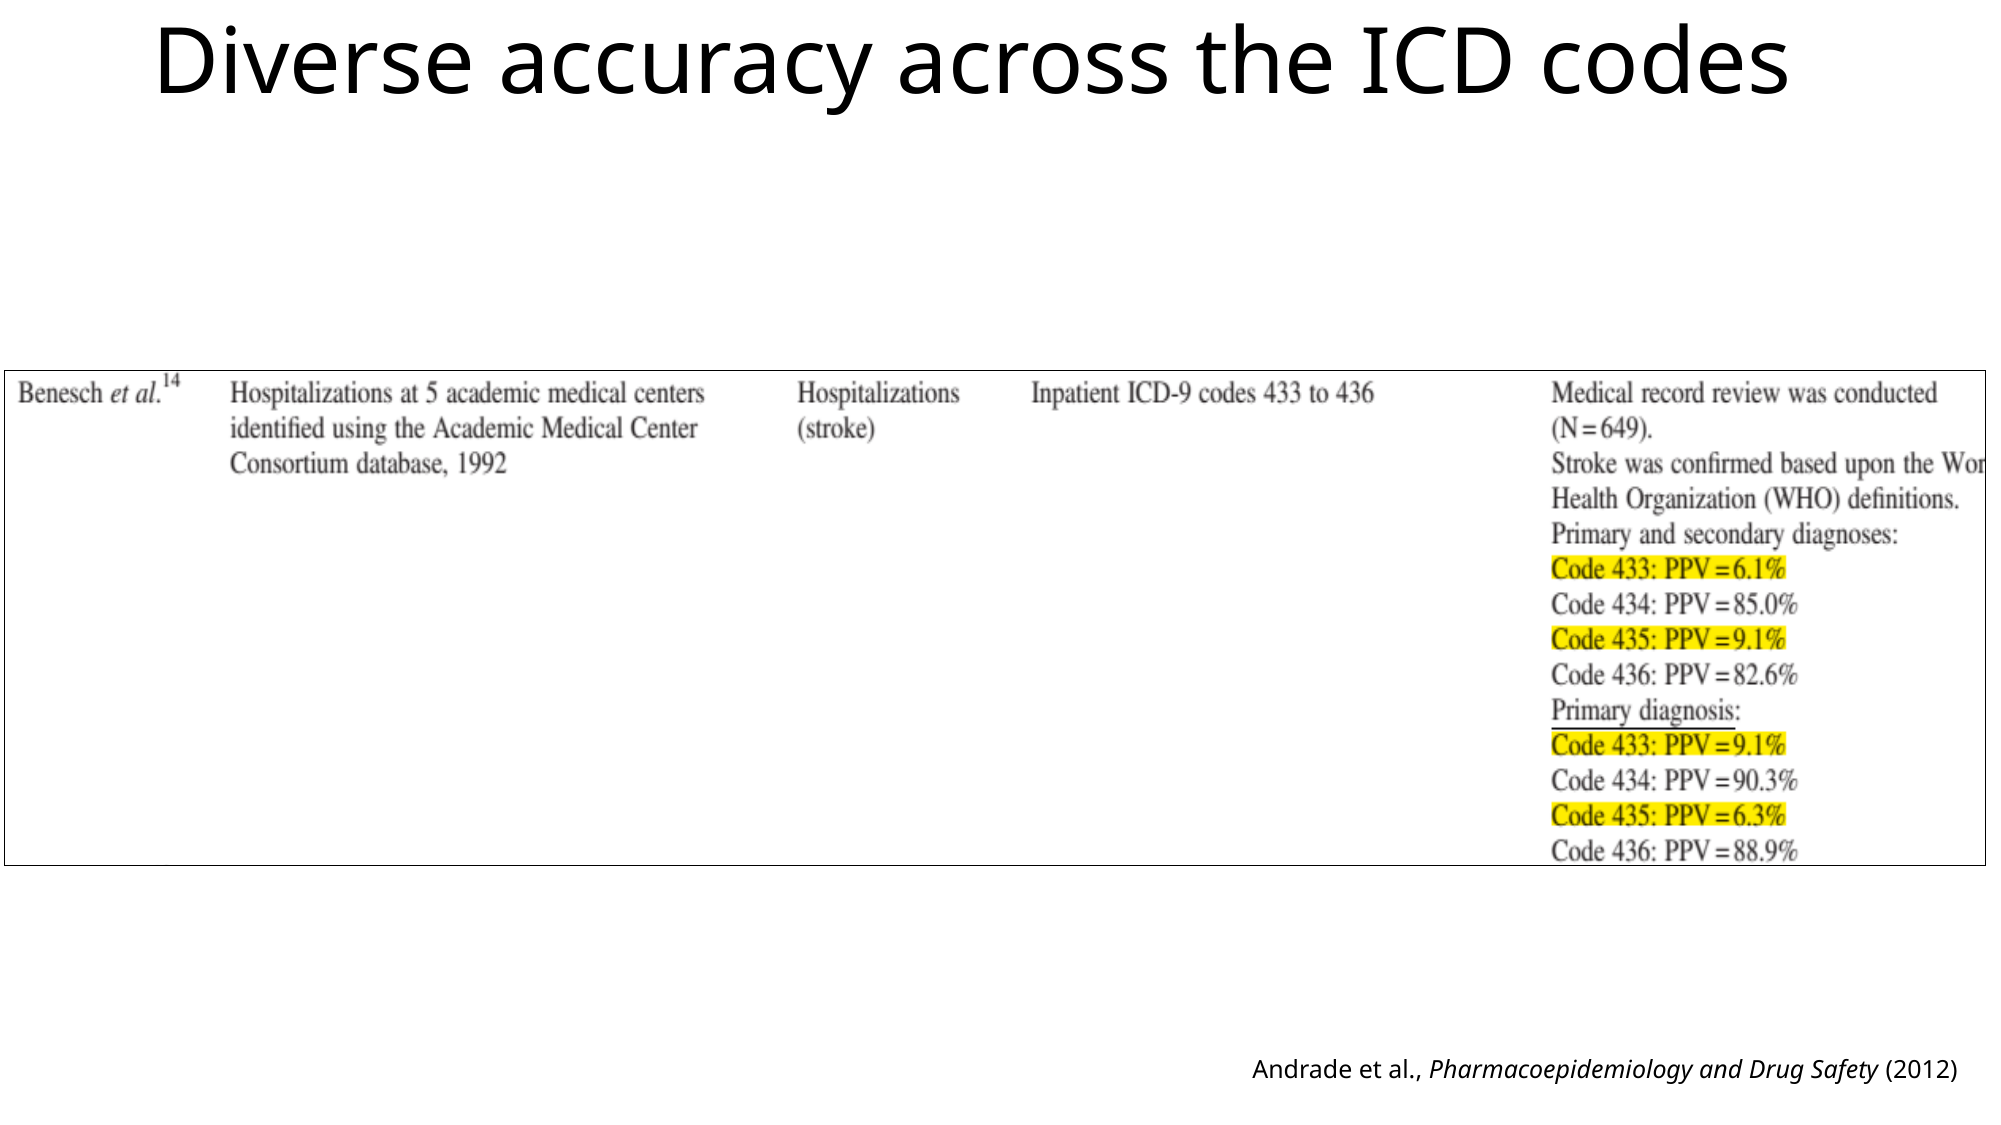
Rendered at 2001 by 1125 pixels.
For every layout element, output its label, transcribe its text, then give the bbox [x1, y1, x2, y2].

picture [4, 370, 1986, 866]
title Diverse accuracy across the ICD codes [137, 0, 1863, 128]
text_box Andrade et al., Pharmacoepidemiology and Drug Safety (2012) [1237, 1046, 2000, 1091]
